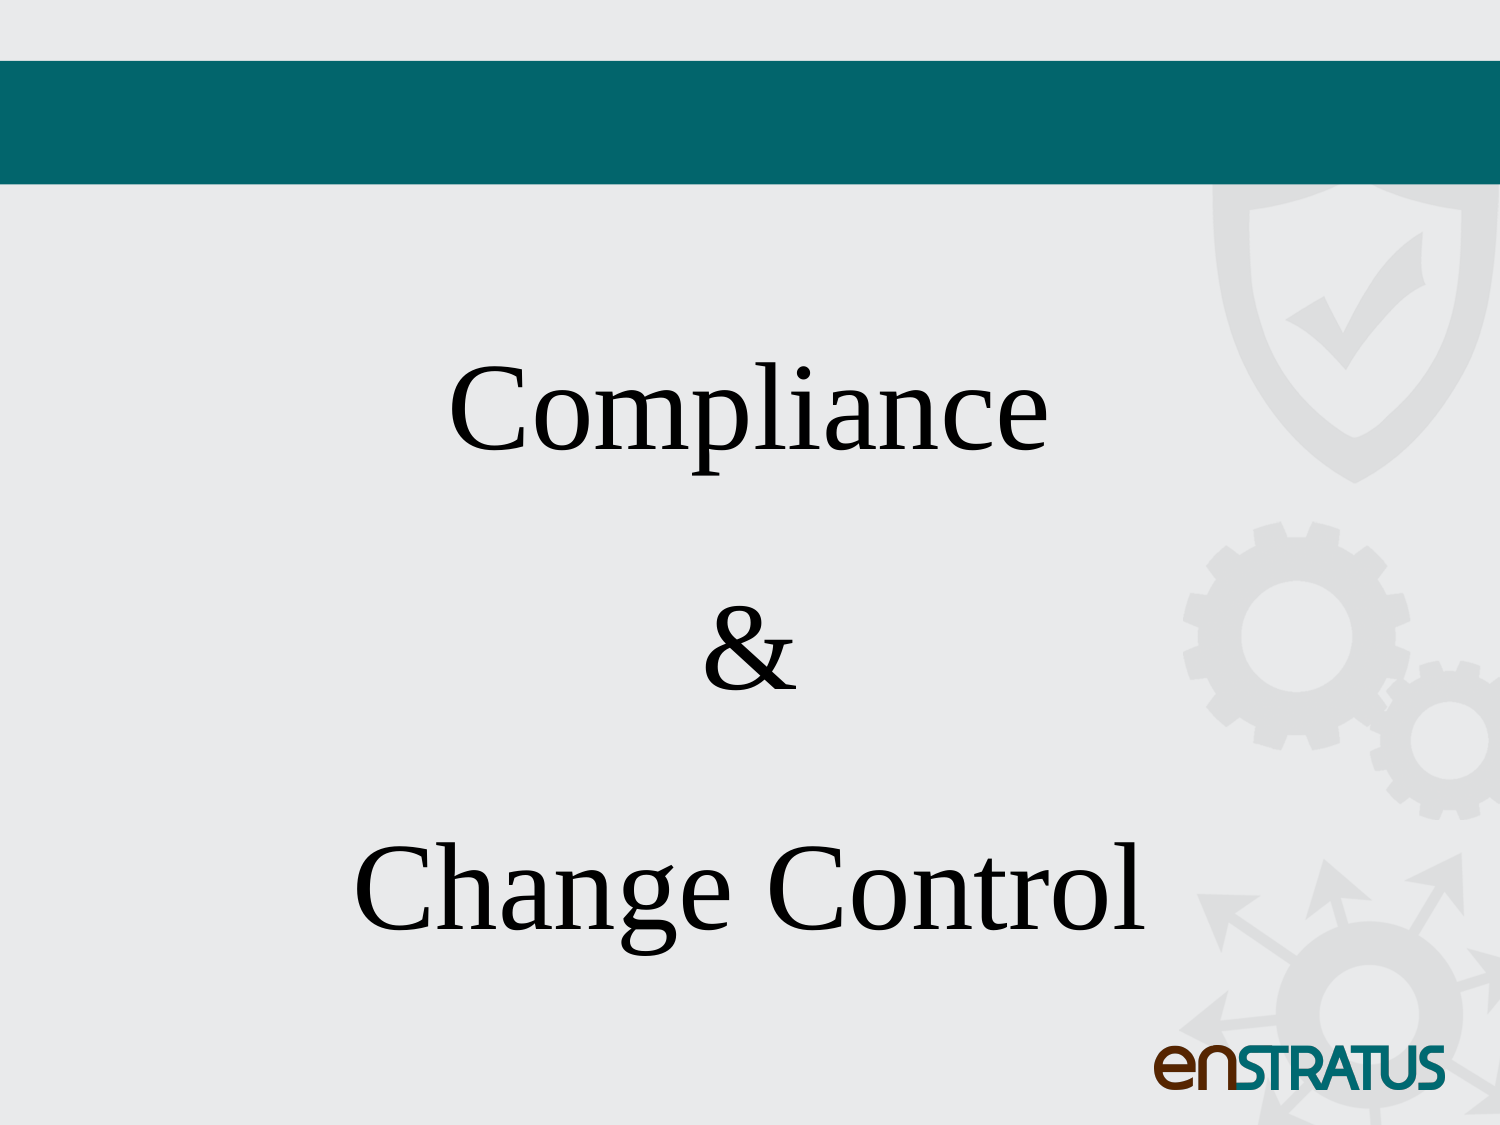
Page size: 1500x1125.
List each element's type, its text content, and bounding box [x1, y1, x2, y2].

list Compliance & Change Control [65, 234, 1435, 1046]
picture [0, 185, 1500, 1125]
picture [0, 0, 1500, 60]
